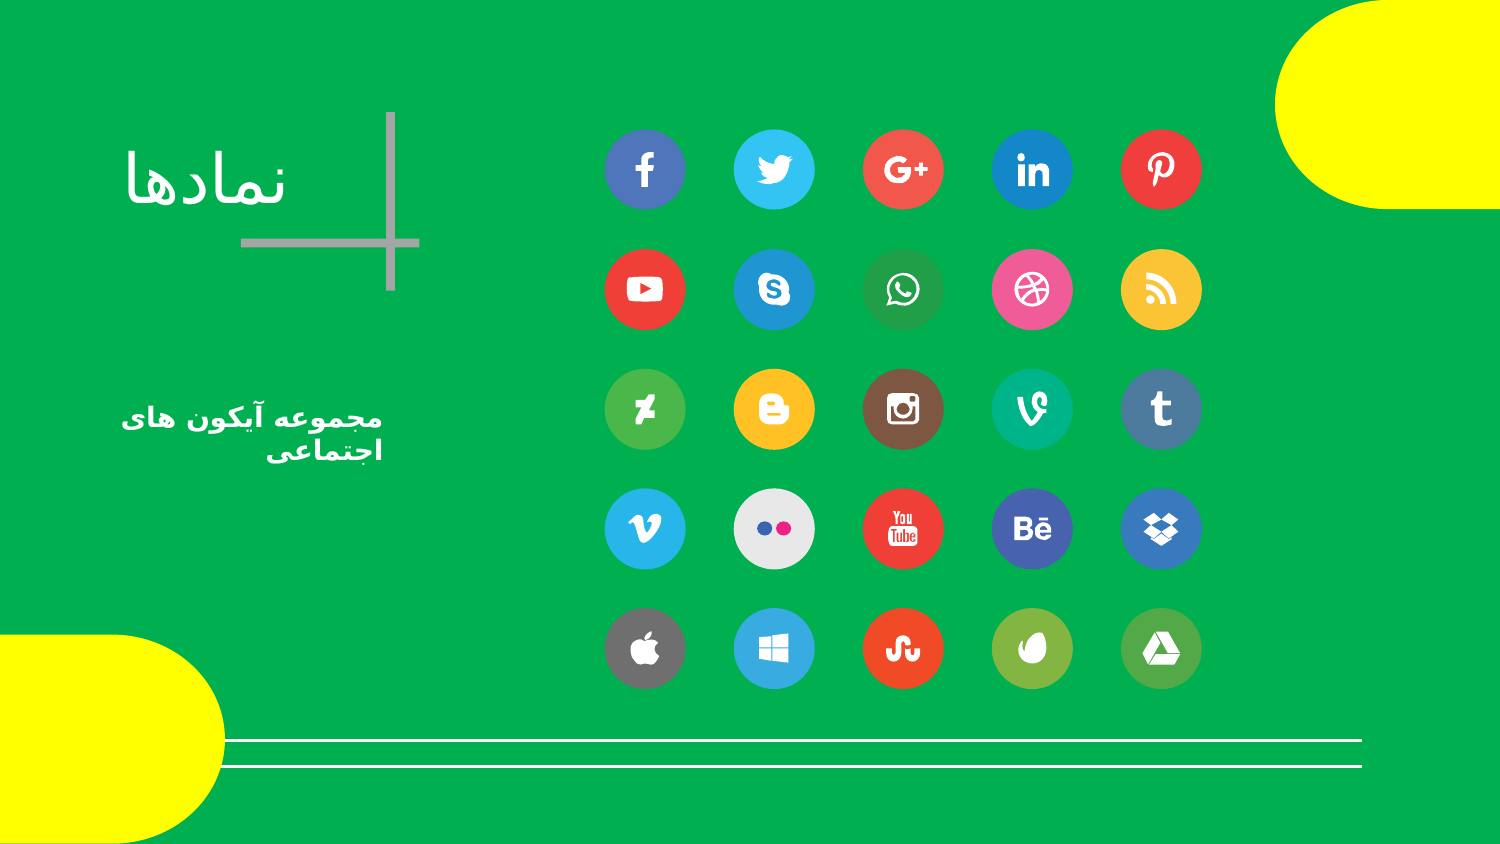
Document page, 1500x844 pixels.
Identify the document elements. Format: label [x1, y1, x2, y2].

text_box [1120, 488, 1202, 570]
text_box [733, 488, 815, 570]
text_box [733, 129, 815, 210]
text_box [862, 488, 944, 570]
text_box [604, 129, 686, 210]
text_box [991, 608, 1073, 690]
text_box [733, 608, 815, 690]
text_box [604, 488, 686, 570]
text_box [733, 368, 815, 450]
text_box [604, 249, 686, 331]
text_box [862, 129, 944, 210]
text_box [1120, 368, 1202, 450]
text_box [604, 608, 686, 690]
text_box [862, 608, 944, 690]
text_box [733, 249, 815, 331]
text_box [1120, 129, 1202, 210]
text_box [604, 368, 686, 450]
text_box [991, 488, 1073, 570]
text_box [1120, 249, 1202, 331]
text_box [991, 249, 1073, 331]
text_box [862, 368, 944, 450]
text_box [862, 249, 944, 331]
text_box [65, 111, 446, 562]
text_box [991, 129, 1073, 210]
text_box [991, 368, 1073, 450]
text_box [1120, 608, 1202, 690]
